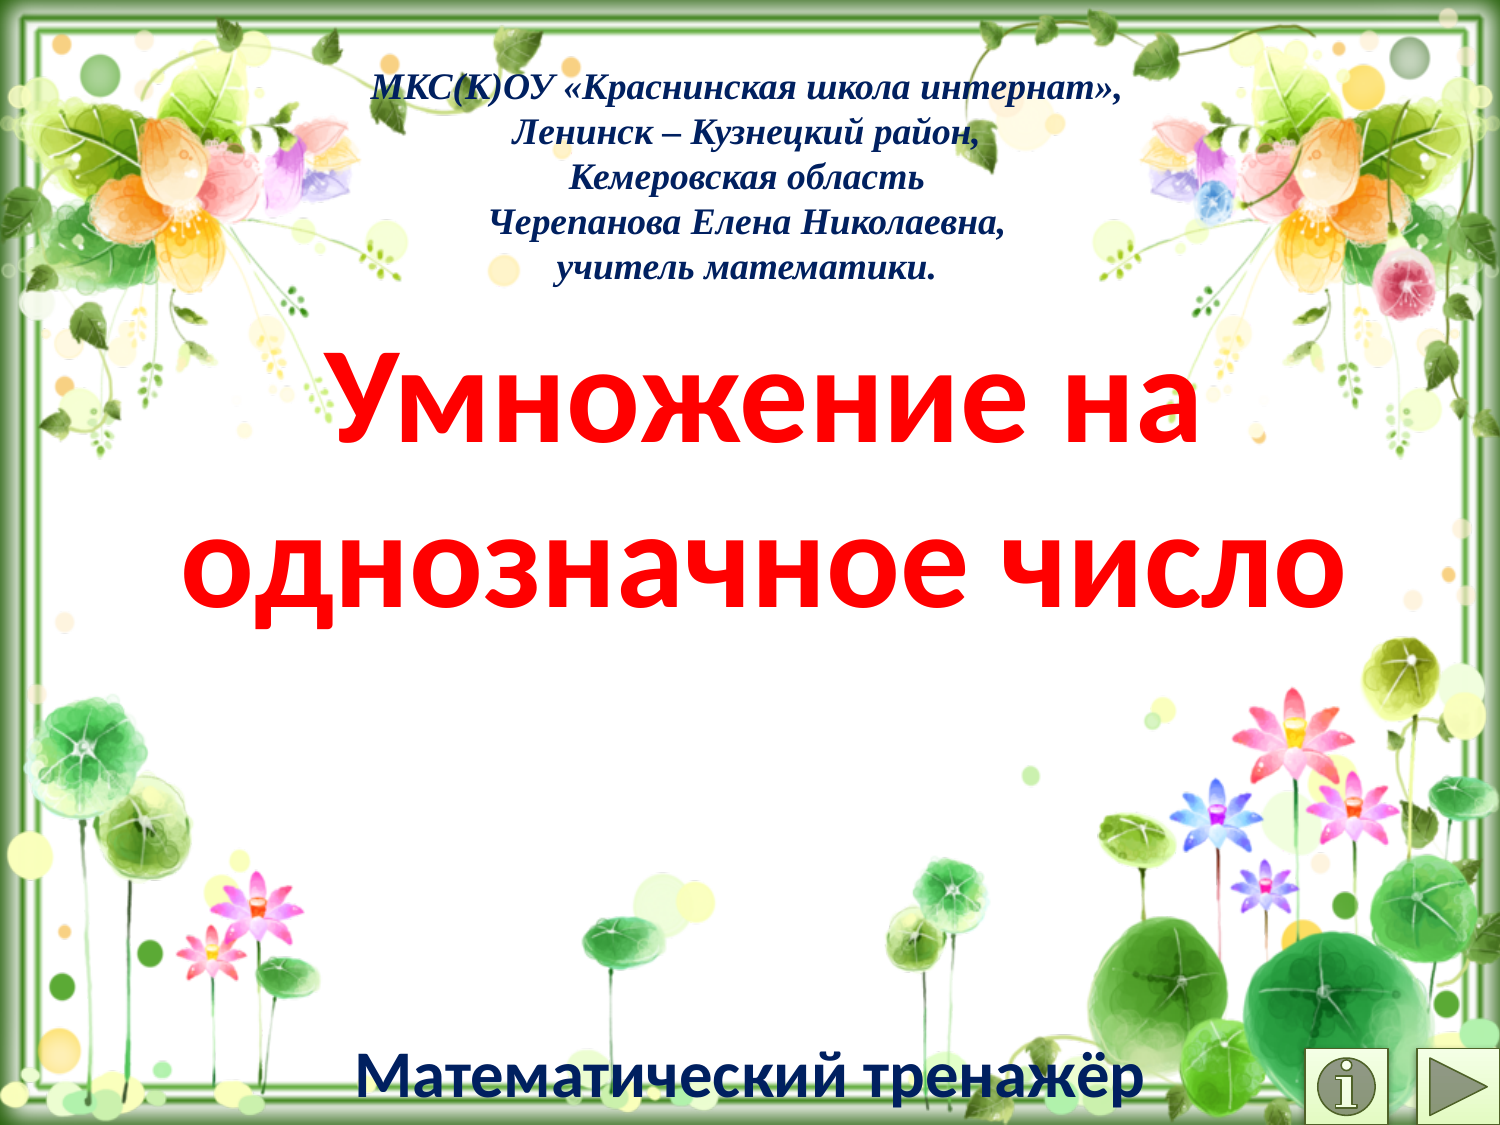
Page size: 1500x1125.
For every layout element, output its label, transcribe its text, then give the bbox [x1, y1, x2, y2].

text_box МКС(К)ОУ «Краснинская школа интернат», Ленинск – Кузнецкий район, Кемеровская область Черепанова Елена Николаевна, учитель математики. [289, 54, 1205, 295]
subtitle Математический тренажёр [312, 1022, 1188, 1125]
picture [0, 0, 1500, 1125]
title Умножение на однозначное число [29, 349, 1500, 591]
text_box [1416, 1048, 1500, 1125]
text_box [1304, 1048, 1389, 1125]
